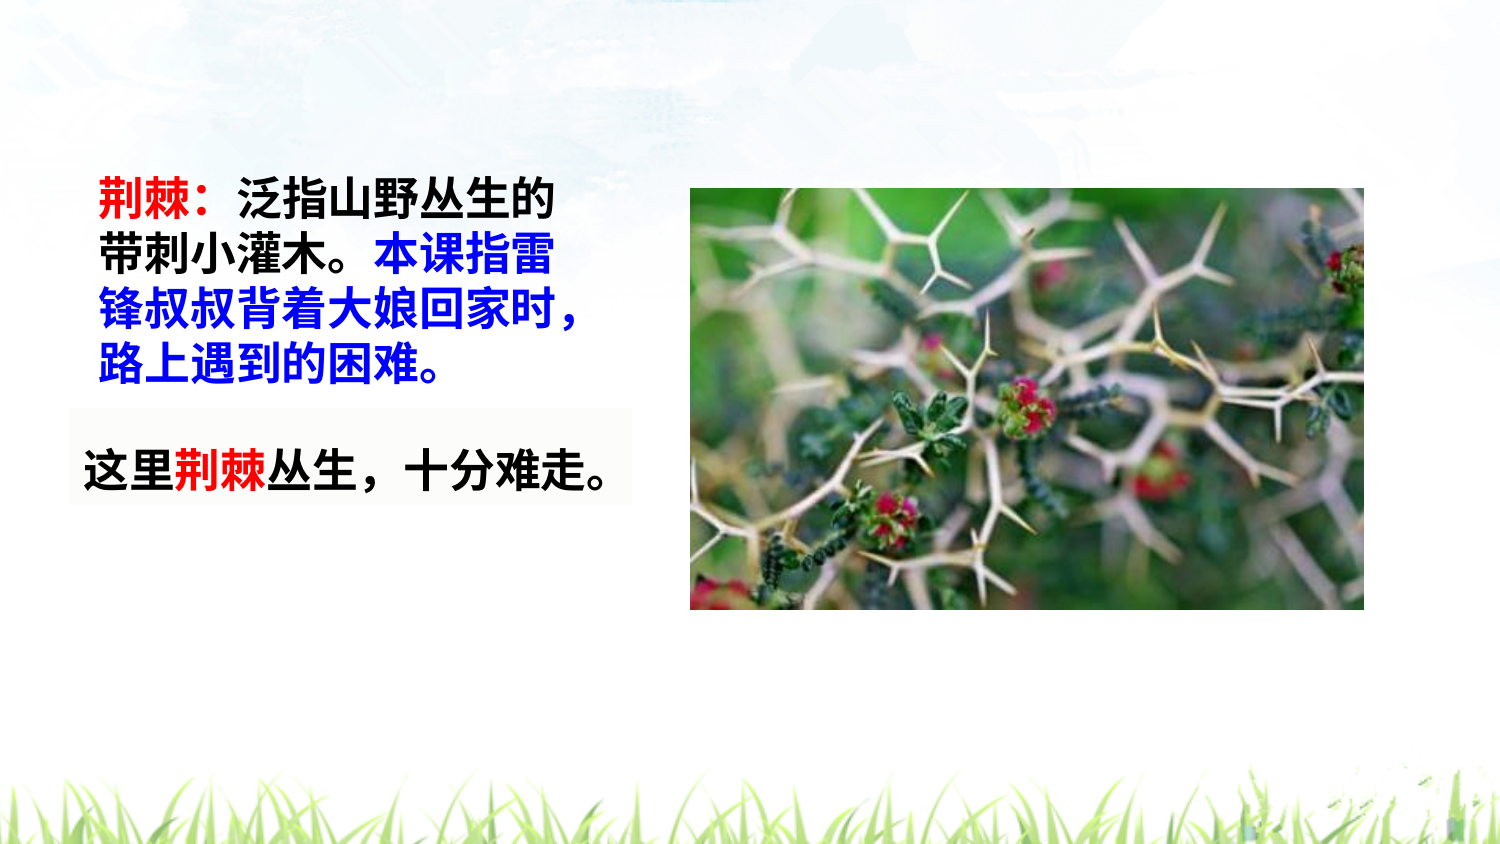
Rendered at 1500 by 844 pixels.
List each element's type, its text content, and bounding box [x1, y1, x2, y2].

text_box 荆棘：泛指山野丛生的带刺小灌木。本课指雷锋叔叔背着大娘回家时，路上遇到的困难。 [84, 161, 597, 397]
text_box 这里荆棘丛生，十分难走。 [68, 407, 632, 505]
picture [0, 0, 1500, 844]
